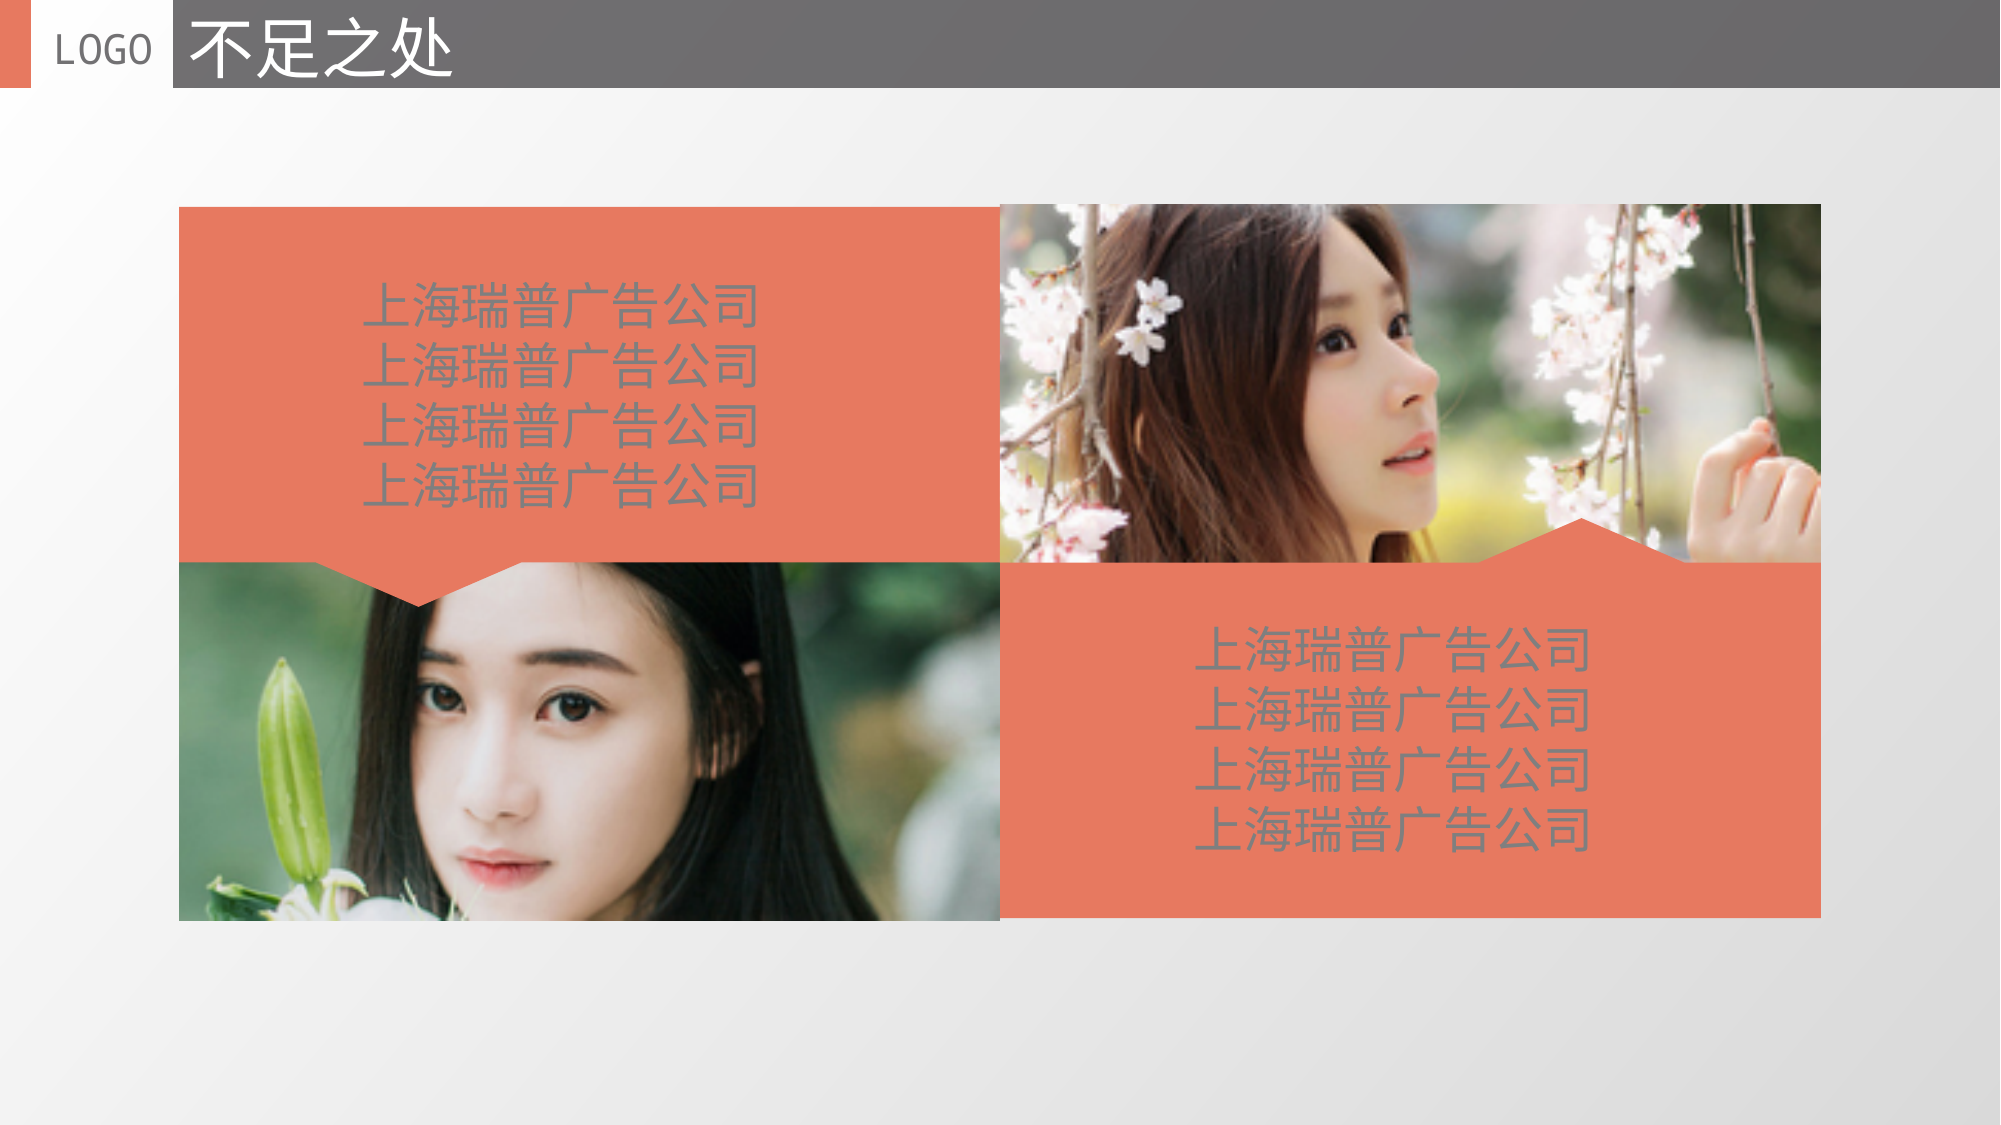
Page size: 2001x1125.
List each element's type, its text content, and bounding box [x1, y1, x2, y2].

text_box 上海瑞普广告公司 上海瑞普广告公司 上海瑞普广告公司 上海瑞普广告公司 [346, 267, 850, 522]
text_box 不足之处 [173, 0, 556, 95]
text_box [556, 0, 2000, 89]
text_box 上海瑞普广告公司 上海瑞普广告公司 上海瑞普广告公司 上海瑞普广告公司 [1178, 610, 1913, 866]
text_box [178, 205, 999, 564]
text_box LOGO [37, 15, 173, 81]
text_box [0, 0, 32, 89]
picture [179, 204, 1821, 921]
text_box [1000, 561, 1822, 920]
